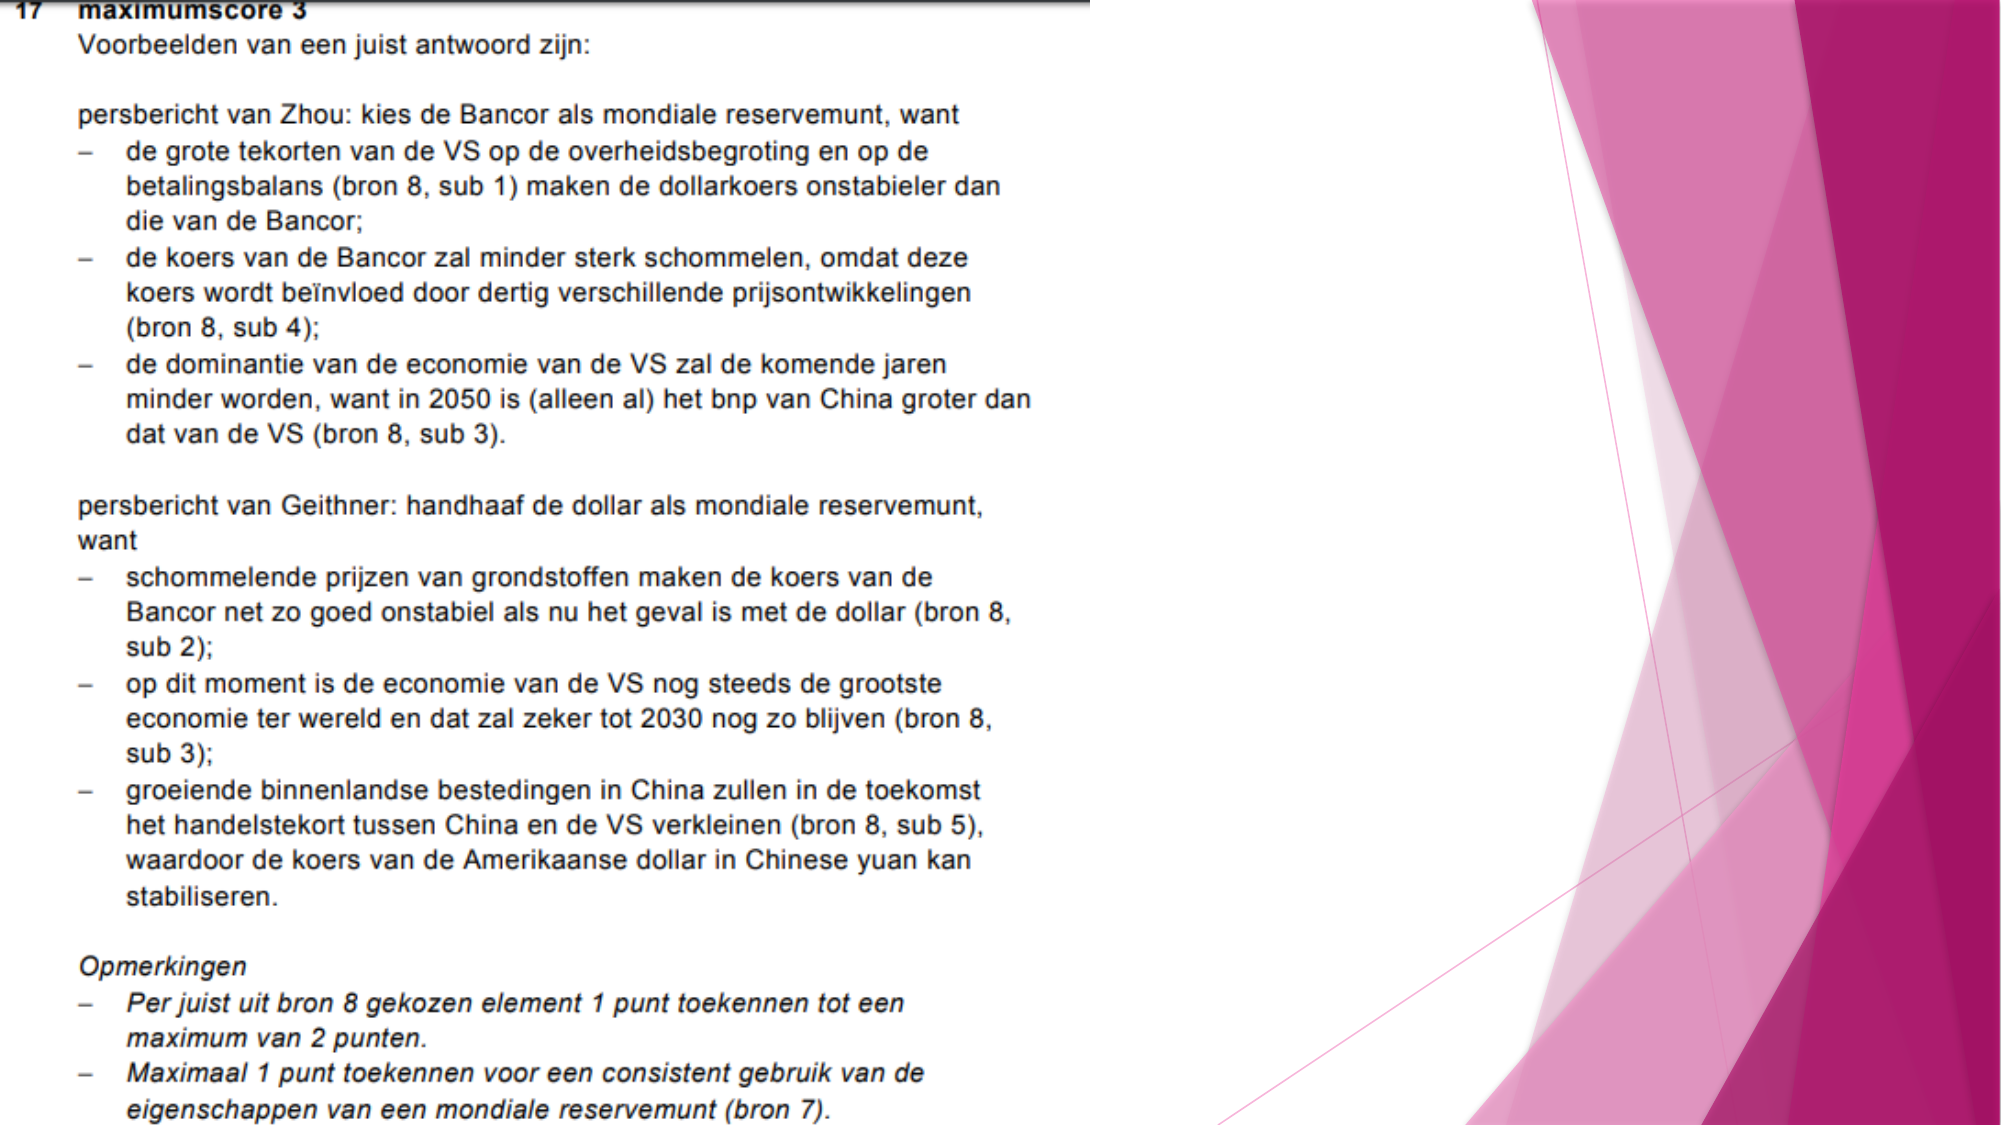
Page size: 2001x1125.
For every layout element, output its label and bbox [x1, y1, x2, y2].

picture [0, 0, 1090, 1125]
